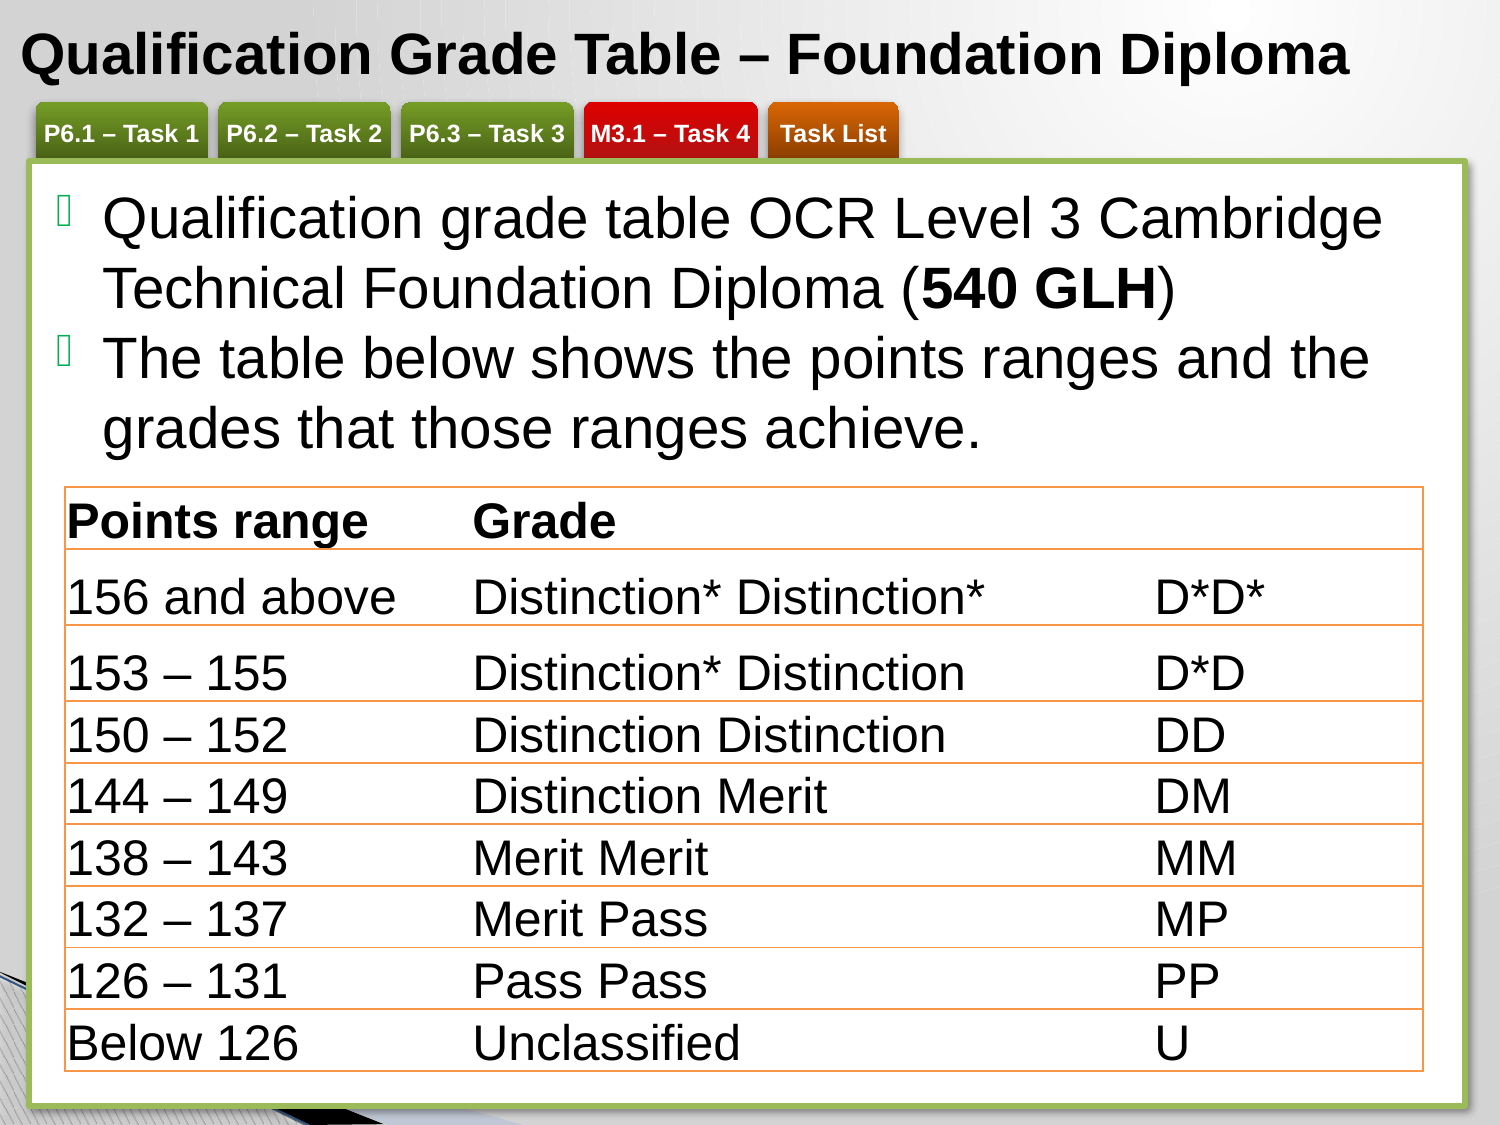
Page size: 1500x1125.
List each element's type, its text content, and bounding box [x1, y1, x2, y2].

table_cell 156 and above [66, 550, 471, 624]
table_cell Merit Pass [471, 887, 1153, 947]
table_cell PP [1153, 948, 1422, 1008]
table_cell Distinction* Distinction [471, 626, 1153, 700]
table_header Grade [471, 488, 1153, 548]
table_cell MP [1153, 887, 1422, 947]
table_cell DM [1153, 764, 1422, 823]
table_cell D*D [1153, 626, 1422, 700]
table_cell Distinction Merit [471, 764, 1153, 823]
table_header [1153, 488, 1422, 548]
text_box Qualification grade table OCR Level 3 Cambridge Technical Foundation Diploma (540 GLH) The table below shows the points ranges and the grades that those ranges achieve. [41, 172, 1447, 468]
table_header Points range [66, 488, 471, 548]
table_cell 132 – 137 [66, 887, 471, 947]
table_cell 144 – 149 [66, 764, 471, 823]
table_cell Distinction* Distinction* [471, 550, 1153, 624]
table_cell Merit Merit [471, 825, 1153, 885]
title Qualification Grade Table – Foundation Diploma [5, 0, 1447, 102]
text_box e [551, 0, 603, 5]
table_cell 153 – 155 [66, 626, 471, 700]
table_cell Below 126 [66, 1010, 471, 1070]
table_cell MM [1153, 825, 1422, 885]
table_cell Distinction Distinction [471, 702, 1153, 762]
table_cell DD [1153, 702, 1422, 762]
picture [281, 1114, 303, 1125]
table_cell 126 – 131 [66, 948, 471, 1008]
table_cell 138 – 143 [66, 825, 471, 885]
table_cell Unclassified [471, 1010, 1153, 1070]
table_cell D*D* [1153, 550, 1422, 624]
table_cell 150 – 152 [66, 702, 471, 762]
table_cell U [1153, 1010, 1422, 1070]
table_cell Pass Pass [471, 948, 1153, 1008]
